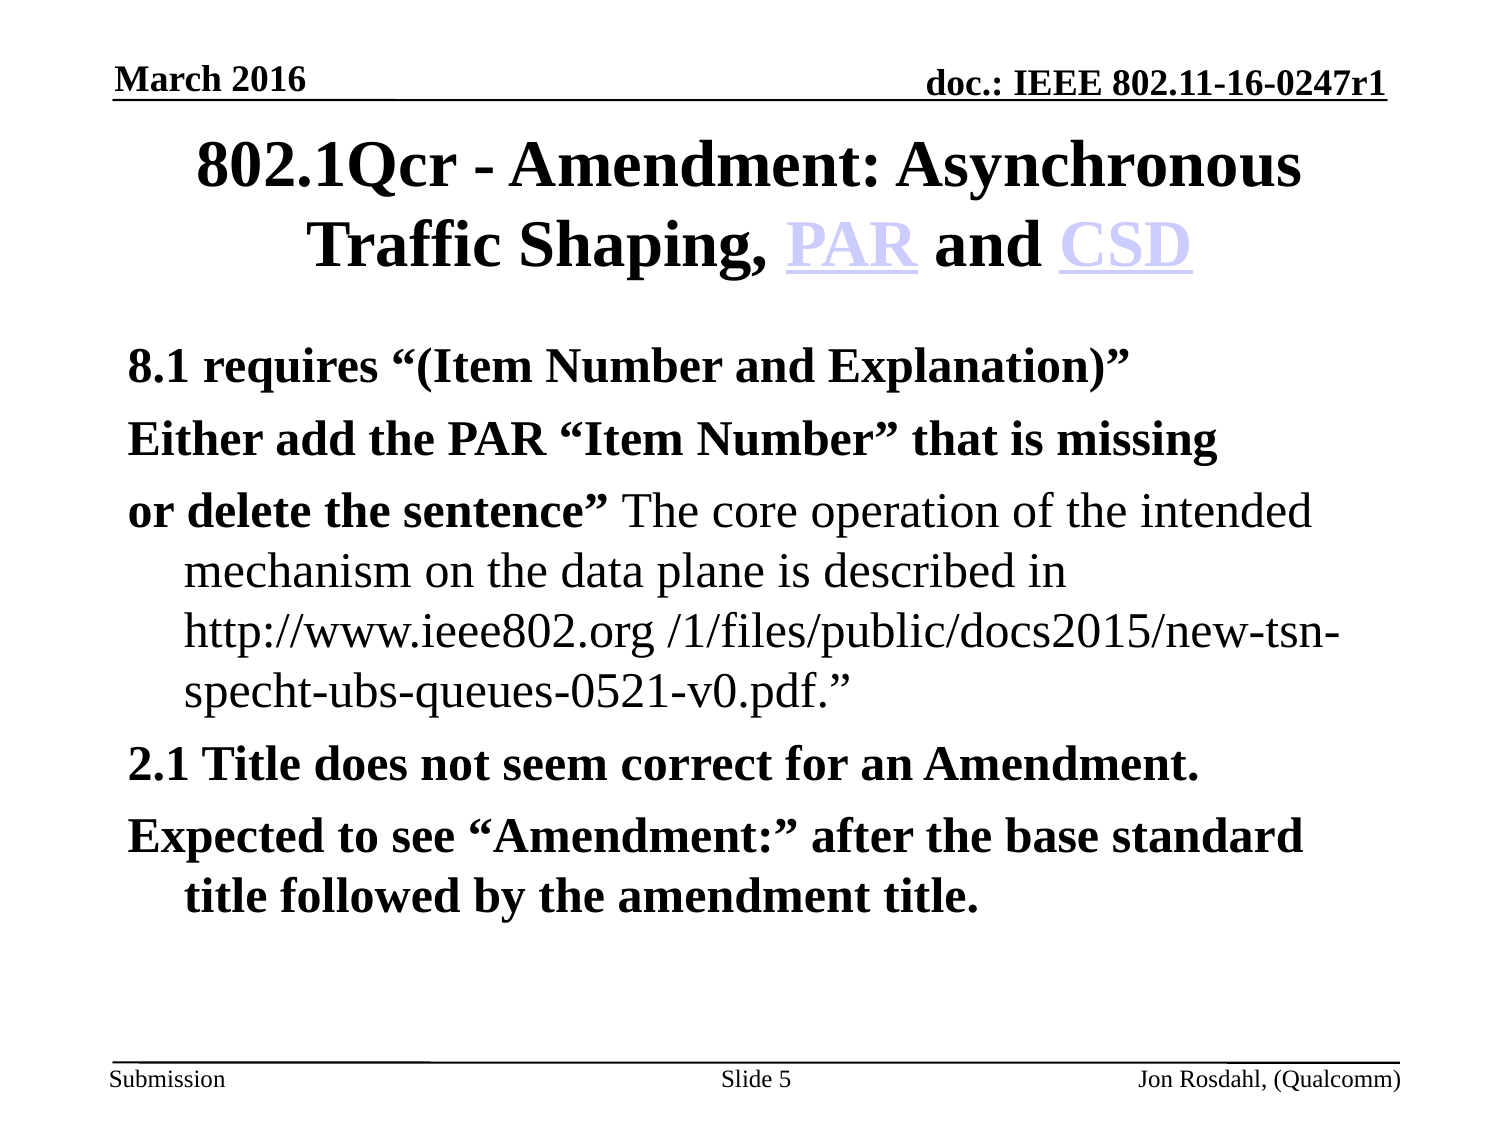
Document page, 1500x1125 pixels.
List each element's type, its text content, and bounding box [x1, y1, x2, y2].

title 802.1Qcr - Amendment: Asynchronous Traffic Shaping, PAR and CSD [112, 112, 1388, 288]
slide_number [114, 54, 423, 100]
slide_number Slide 5 [712, 1061, 800, 1123]
footer Jon Rosdahl, (Qualcomm) [878, 1061, 1402, 1093]
list 8.1 requires “(Item Number and Explanation)” Either add the PAR “Item Number” that is missing or delete the sentence” The core operation of the intended mechanism on the data plane is described in http://www.ieee802.org /1/files/public/docs2015/new-tsn-specht-ubs-queues-0521-v0.pdf.” 2.1 Title does not seem correct for an Amendment. Expected to see “Amendment:” after the base standard title followed by the amendment title. [112, 324, 1388, 1000]
